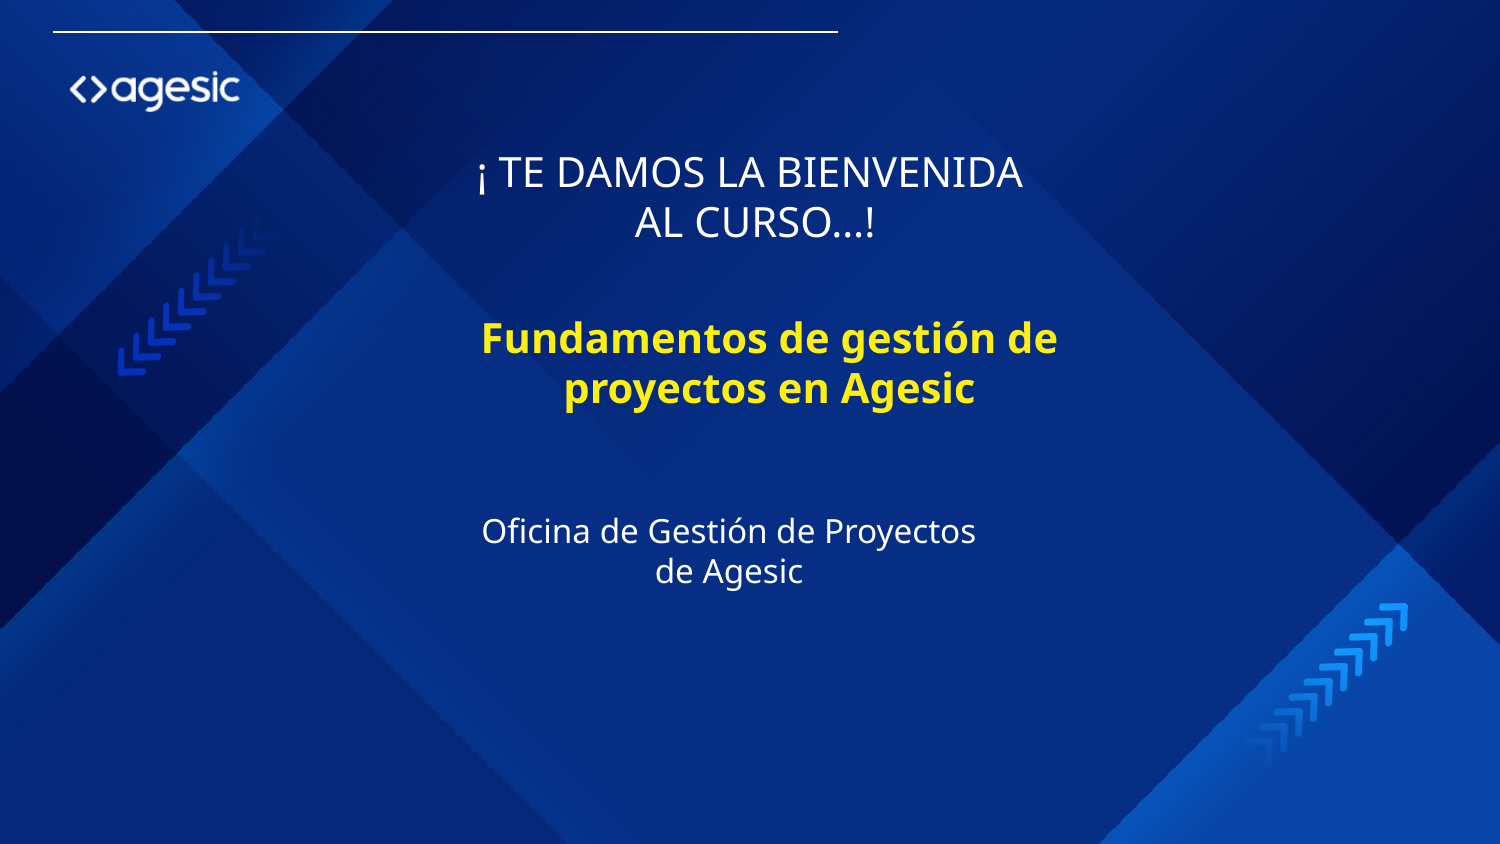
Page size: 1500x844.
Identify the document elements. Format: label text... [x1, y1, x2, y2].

text_box Oficina de Gestión de Proyectos de Agesic [408, 502, 1059, 598]
text_box Fundamentos de gestión de proyectos en Agesic [393, 254, 1147, 419]
picture [0, 0, 1500, 844]
text_box ¡ TE DAMOS LA BIENVENIDA AL CURSO…! [373, 138, 1127, 254]
